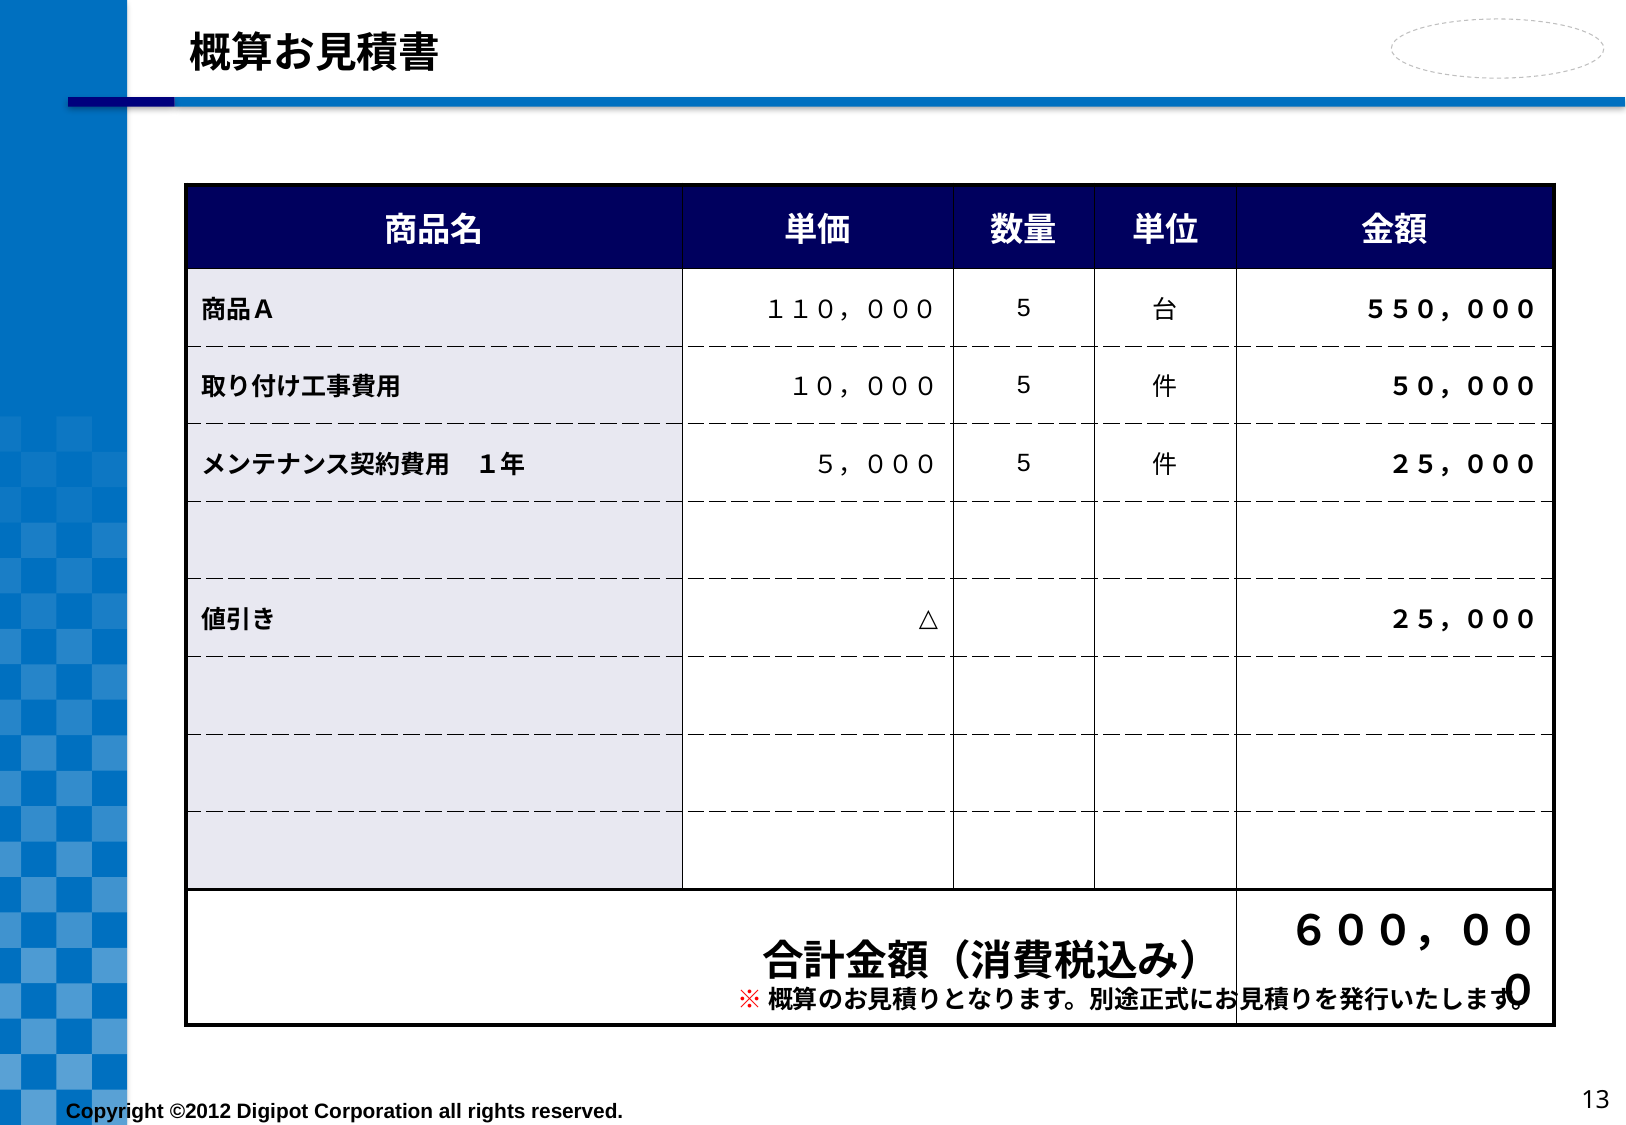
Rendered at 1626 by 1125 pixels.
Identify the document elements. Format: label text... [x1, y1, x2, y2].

table_cell １１０，０００ [683, 269, 953, 346]
table_cell ６００，０００ [1237, 891, 1552, 976]
table_cell １０，０００ [683, 346, 953, 424]
text_box ※概算のお見積りとなります。別途正式にお見積りを発行いたします。 [722, 976, 1553, 1021]
table_cell [188, 812, 682, 888]
table_cell 商品Ａ [188, 269, 682, 346]
table_cell メンテナンス契約費用 １年 [188, 424, 682, 501]
table_cell ５０，０００ [1237, 346, 1552, 424]
table_cell ２５，０００ [1237, 579, 1552, 656]
table_cell ２５，０００ [1237, 424, 1552, 501]
table_header 金額 [1237, 187, 1552, 268]
table_cell [1237, 812, 1552, 888]
table_cell [1095, 656, 1236, 734]
table_cell [683, 656, 953, 734]
table_cell [188, 734, 682, 812]
table_cell 台 [1095, 269, 1236, 346]
table_cell [954, 501, 1094, 579]
table_cell [188, 501, 682, 579]
table_cell [1095, 501, 1236, 579]
table_cell 値引き [188, 579, 682, 656]
table_cell [954, 812, 1094, 888]
table_header 単位 [1095, 187, 1236, 268]
table_cell [1237, 501, 1552, 579]
table_cell 件 [1095, 424, 1236, 501]
table_cell [683, 734, 953, 812]
table_cell [954, 656, 1094, 734]
table_cell 5 [954, 269, 1094, 346]
table_cell ５，０００ [683, 424, 953, 501]
table_cell [1237, 734, 1552, 812]
table_header 数量 [954, 187, 1094, 268]
table_cell [954, 734, 1094, 812]
table_cell ５５０，０００ [1237, 269, 1552, 346]
table_cell [683, 501, 953, 579]
table_cell 合計金額（消費税込み） [188, 891, 1236, 1023]
table_header 商品名 [188, 187, 682, 268]
table_cell 5 [954, 424, 1094, 501]
title 概算お見積書 [174, 0, 1368, 102]
table_cell [683, 812, 953, 888]
table_cell [188, 656, 682, 734]
table_cell 5 [954, 346, 1094, 424]
table_cell [1095, 734, 1236, 812]
table_cell [1095, 812, 1236, 888]
table_cell [954, 579, 1094, 656]
table_cell 取り付け工事費用 [188, 346, 682, 424]
table_cell [1237, 656, 1552, 734]
table_header 単価 [683, 187, 953, 268]
table_cell [1095, 579, 1236, 656]
table_cell △ [683, 579, 953, 656]
slide_number 13 [1521, 1050, 1625, 1125]
table_cell 件 [1095, 346, 1236, 424]
